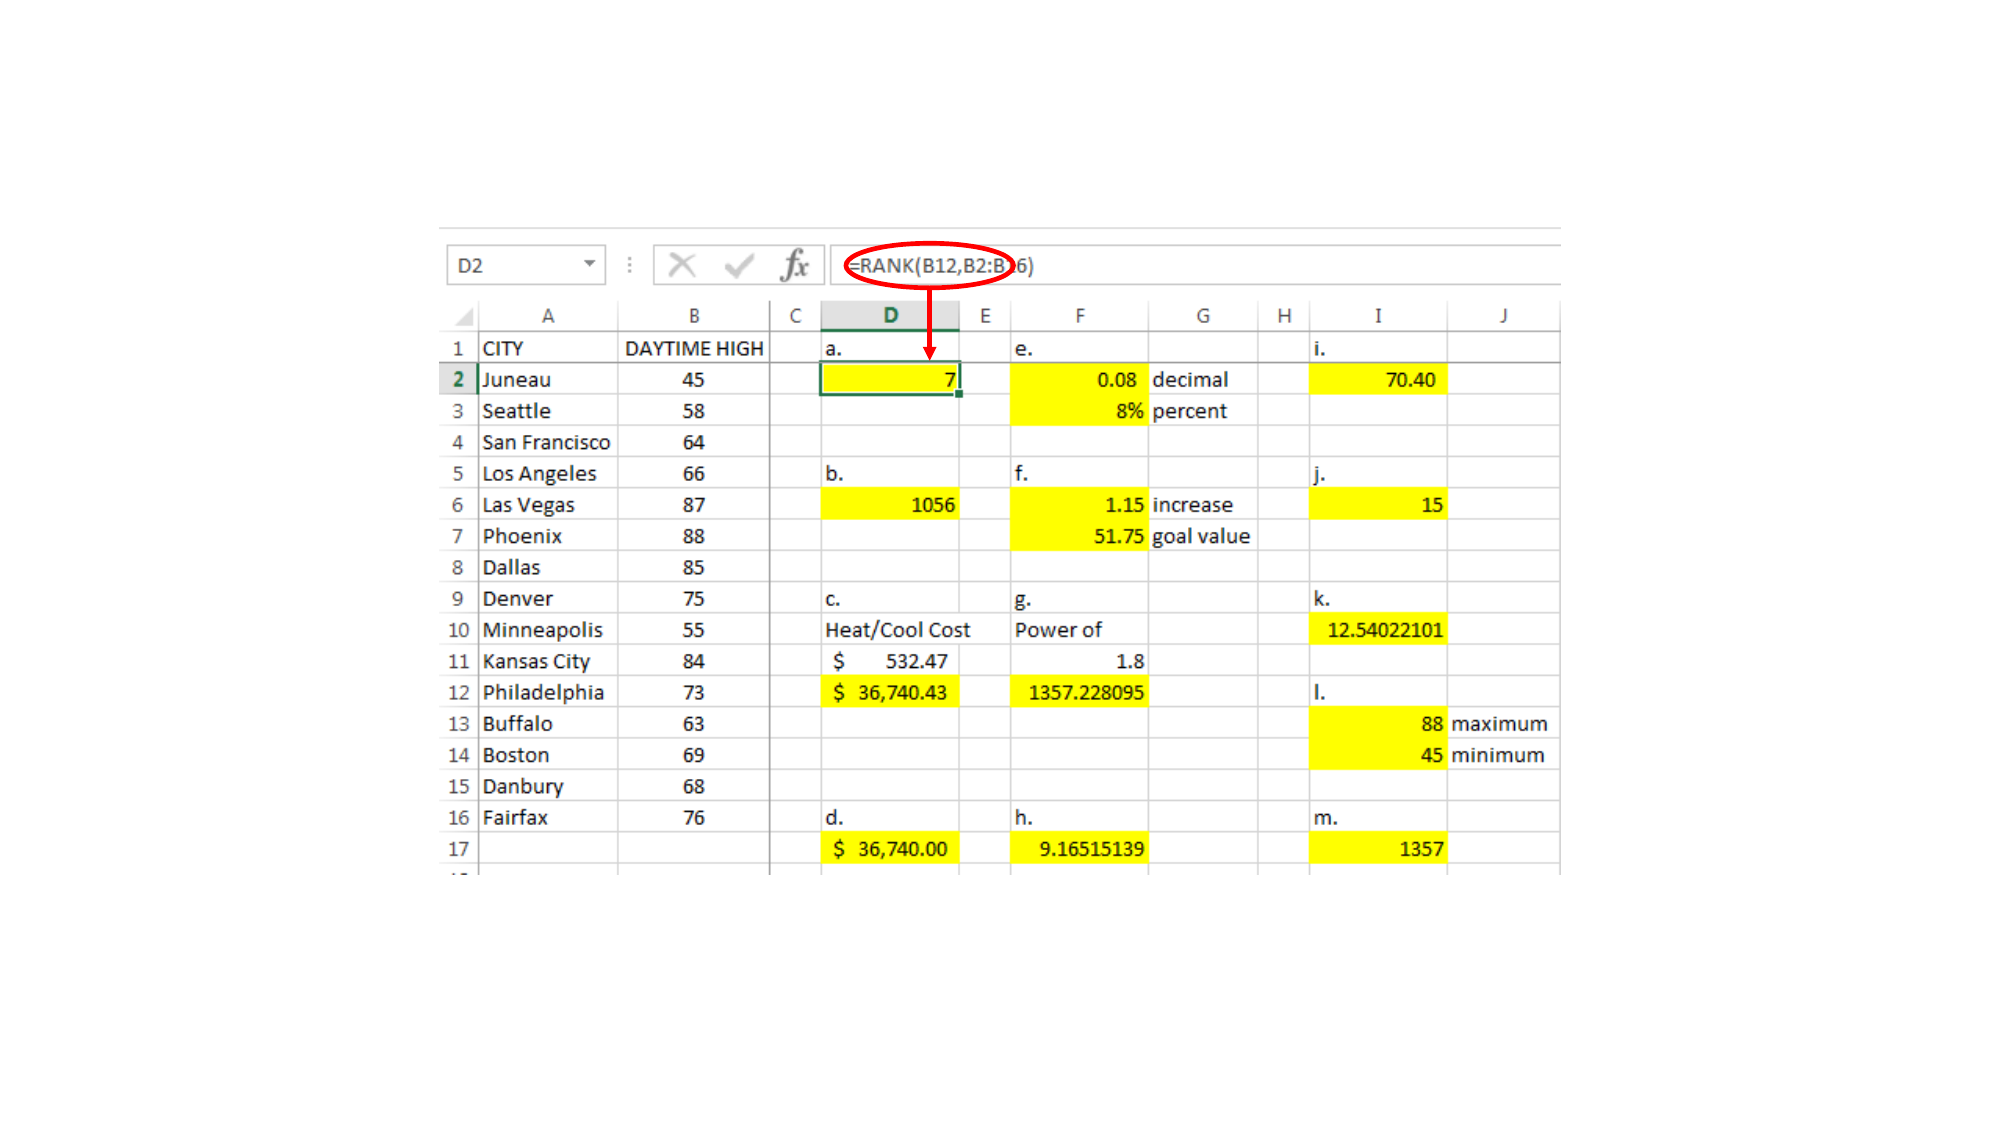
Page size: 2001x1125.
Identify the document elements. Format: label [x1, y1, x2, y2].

list [439, 226, 1561, 875]
